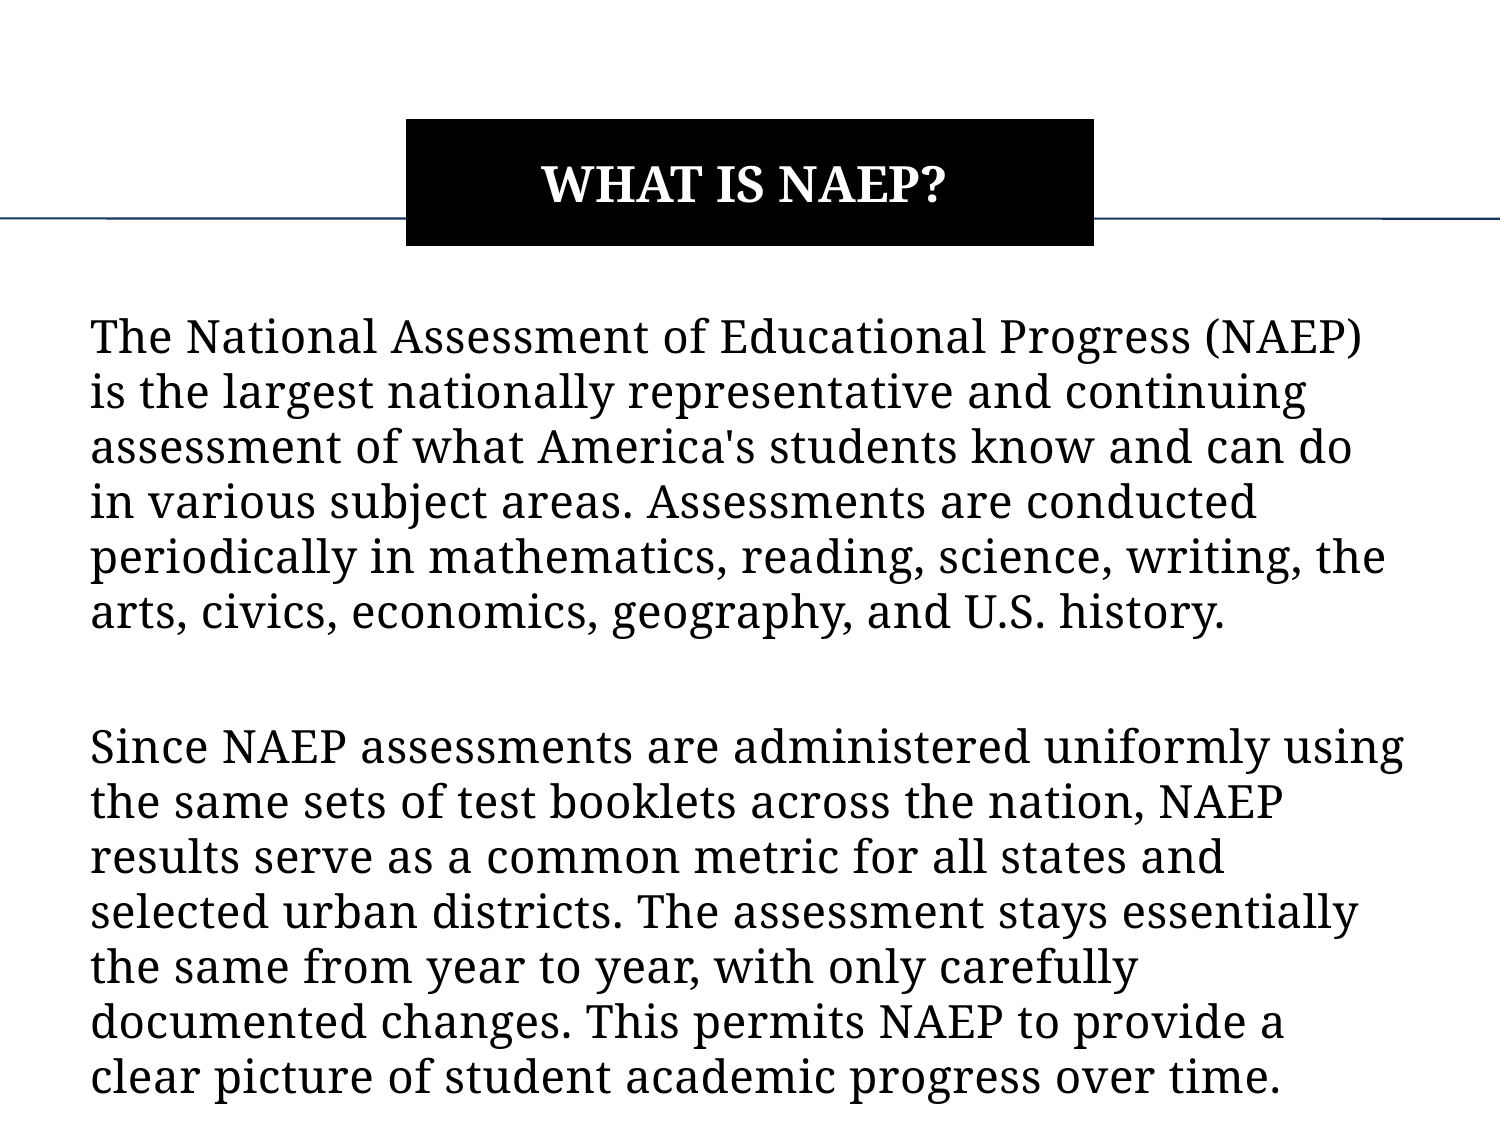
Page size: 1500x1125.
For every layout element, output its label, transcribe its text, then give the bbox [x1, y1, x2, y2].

list The National Assessment of Educational Progress (NAEP) is the largest nationally representative and continuing assessment of what America's students know and can do in various subject areas. Assessments are conducted periodically in mathematics, reading, science, writing, the arts, civics, economics, geography, and U.S. history. Since NAEP assessments are administered uniformly using the same sets of test booklets across the nation, NAEP results serve as a common metric for all states and selected urban districts. The assessment stays essentially the same from year to year, with only carefully documented changes. This permits NAEP to provide a clear picture of student academic progress over time. [75, 299, 1425, 1063]
title WHAT IS NAEP? [406, 119, 1094, 246]
